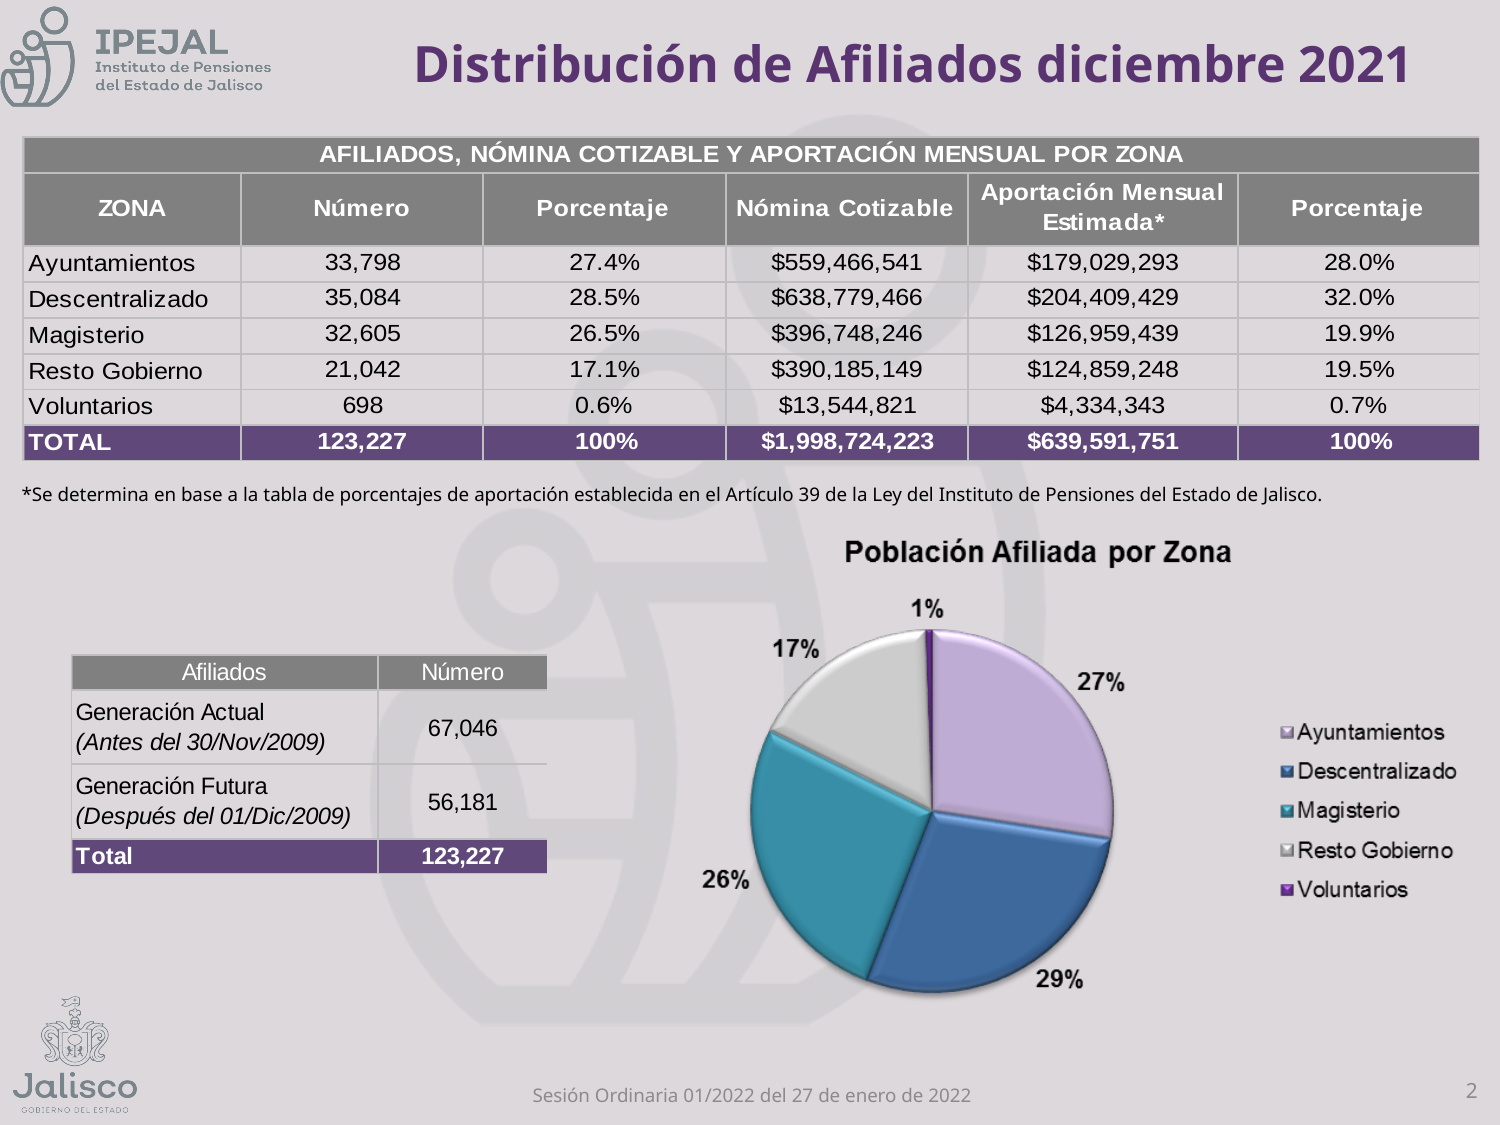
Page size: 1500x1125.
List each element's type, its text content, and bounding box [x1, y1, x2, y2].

text_box *Se determina en base a la tabla de porcentajes de aportación establecida en el Artículo 39 de la Ley del Instituto de Pensiones del Estado de Jalisco. [6, 475, 1467, 513]
picture [0, 6, 271, 107]
picture [21, 135, 1482, 463]
picture [592, 516, 1482, 1051]
title Distribución de Afiliados diciembre 2021 [360, 22, 1467, 103]
picture [70, 653, 549, 876]
footer Sesión Ordinaria 01/2022 del 27 de enero de 2022 [470, 1065, 1033, 1125]
picture [0, 988, 166, 1125]
slide_number 2 [1404, 1061, 1493, 1122]
